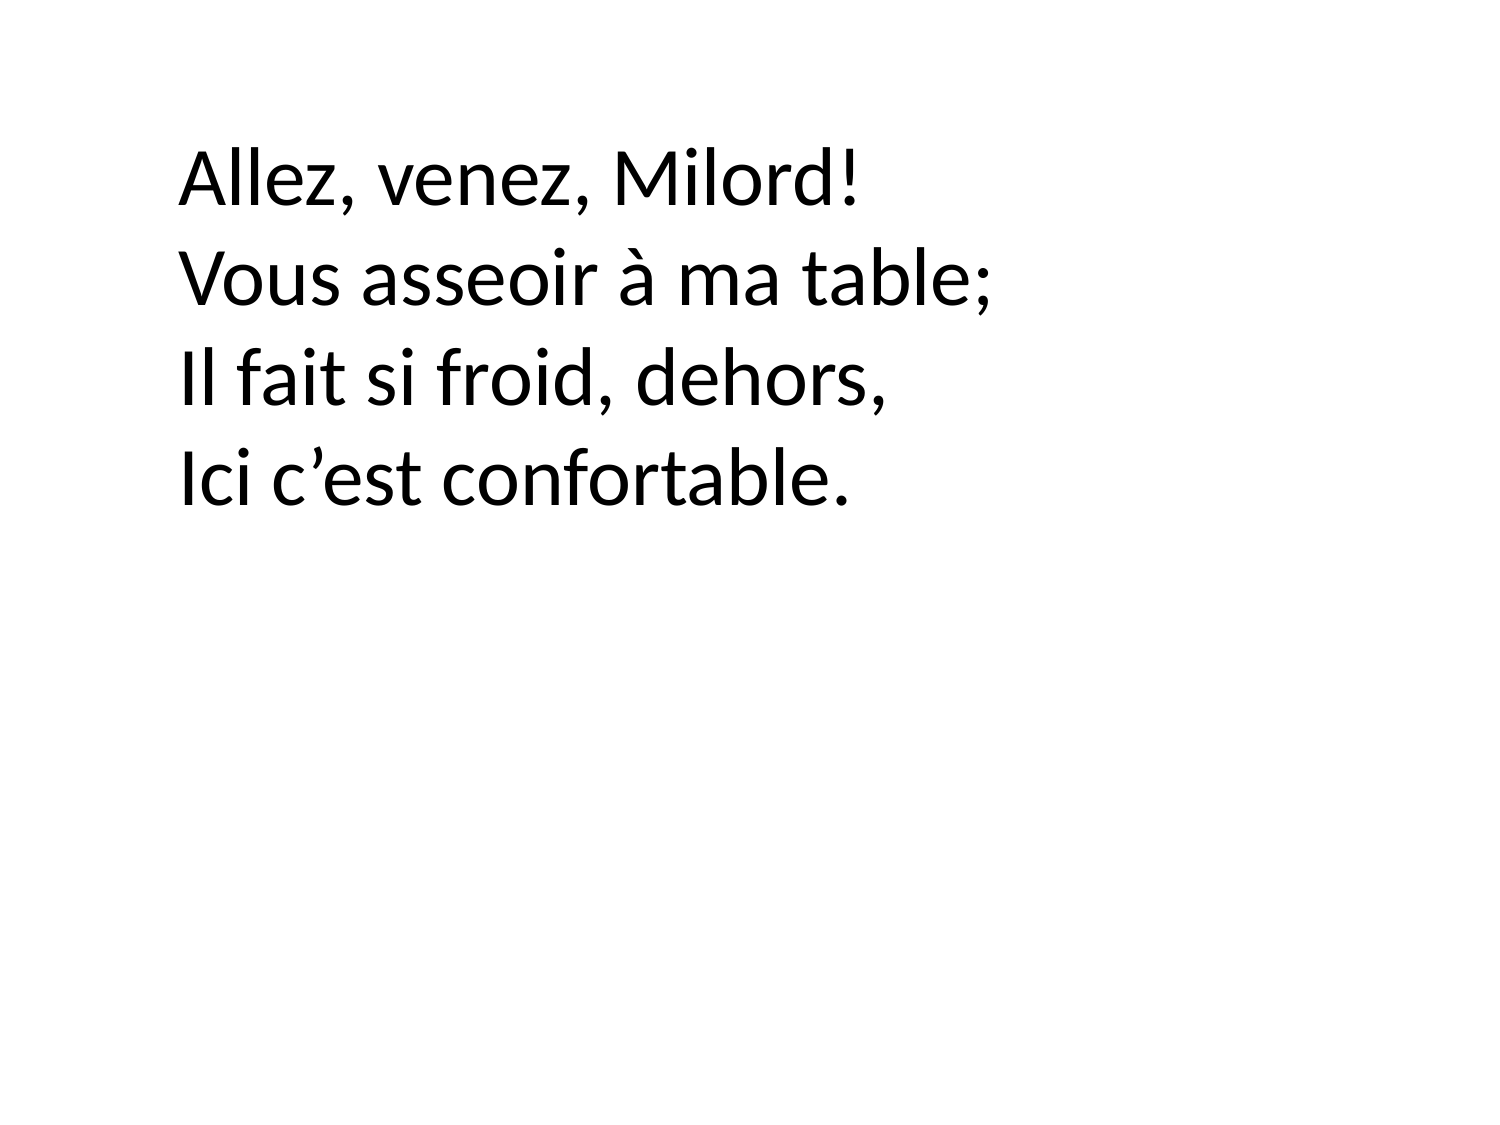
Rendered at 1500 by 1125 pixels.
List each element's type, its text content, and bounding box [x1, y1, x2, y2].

text_box Allez, venez, Milord! Vous asseoir à ma table; Il fait si froid, dehors, Ici c’est confortable. [163, 114, 1011, 530]
